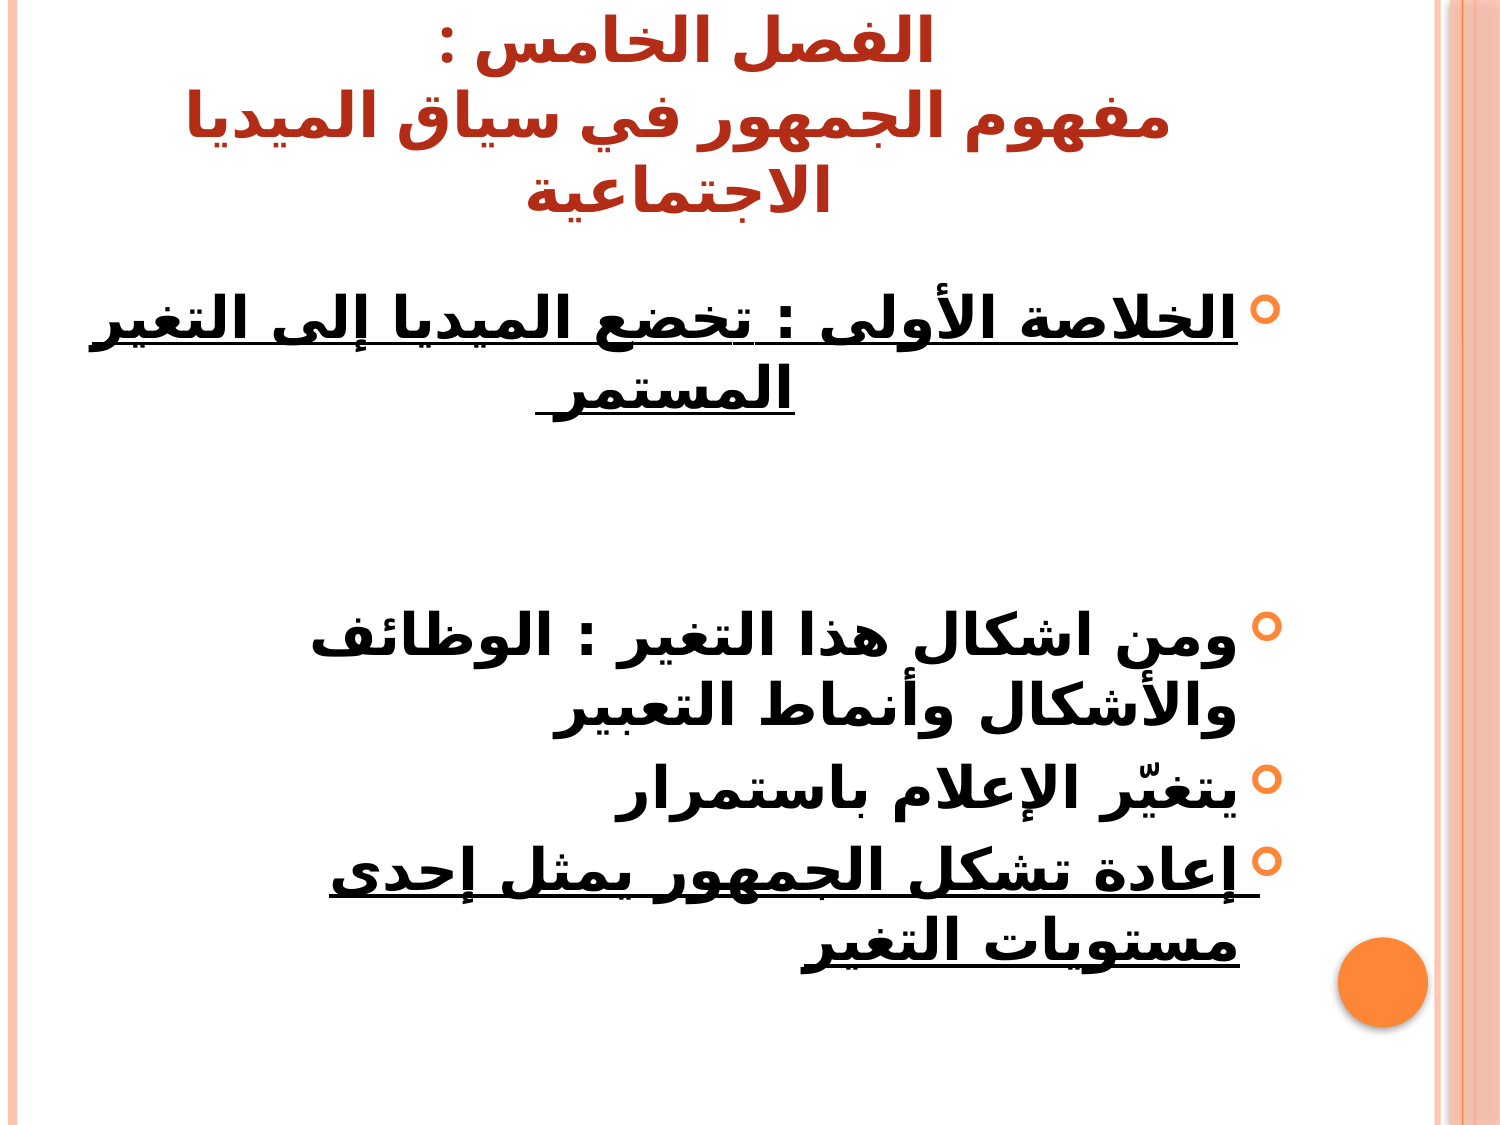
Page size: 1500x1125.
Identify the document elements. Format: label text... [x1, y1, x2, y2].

title الفصل الخامس : مفهوم الجمهور في سياق الميديا الاجتماعية [75, 45, 1300, 233]
list الخلاصة الأولى : تخضع الميديا إلى التغير المستمر ومن اشكال هذا التغير : الوظائف والأشكال وأنماط التعبير يتغيّر الإعلام باستمرار إعادة تشكل الجمهور يمثل إحدى مستويات التغير [75, 262, 1300, 1062]
